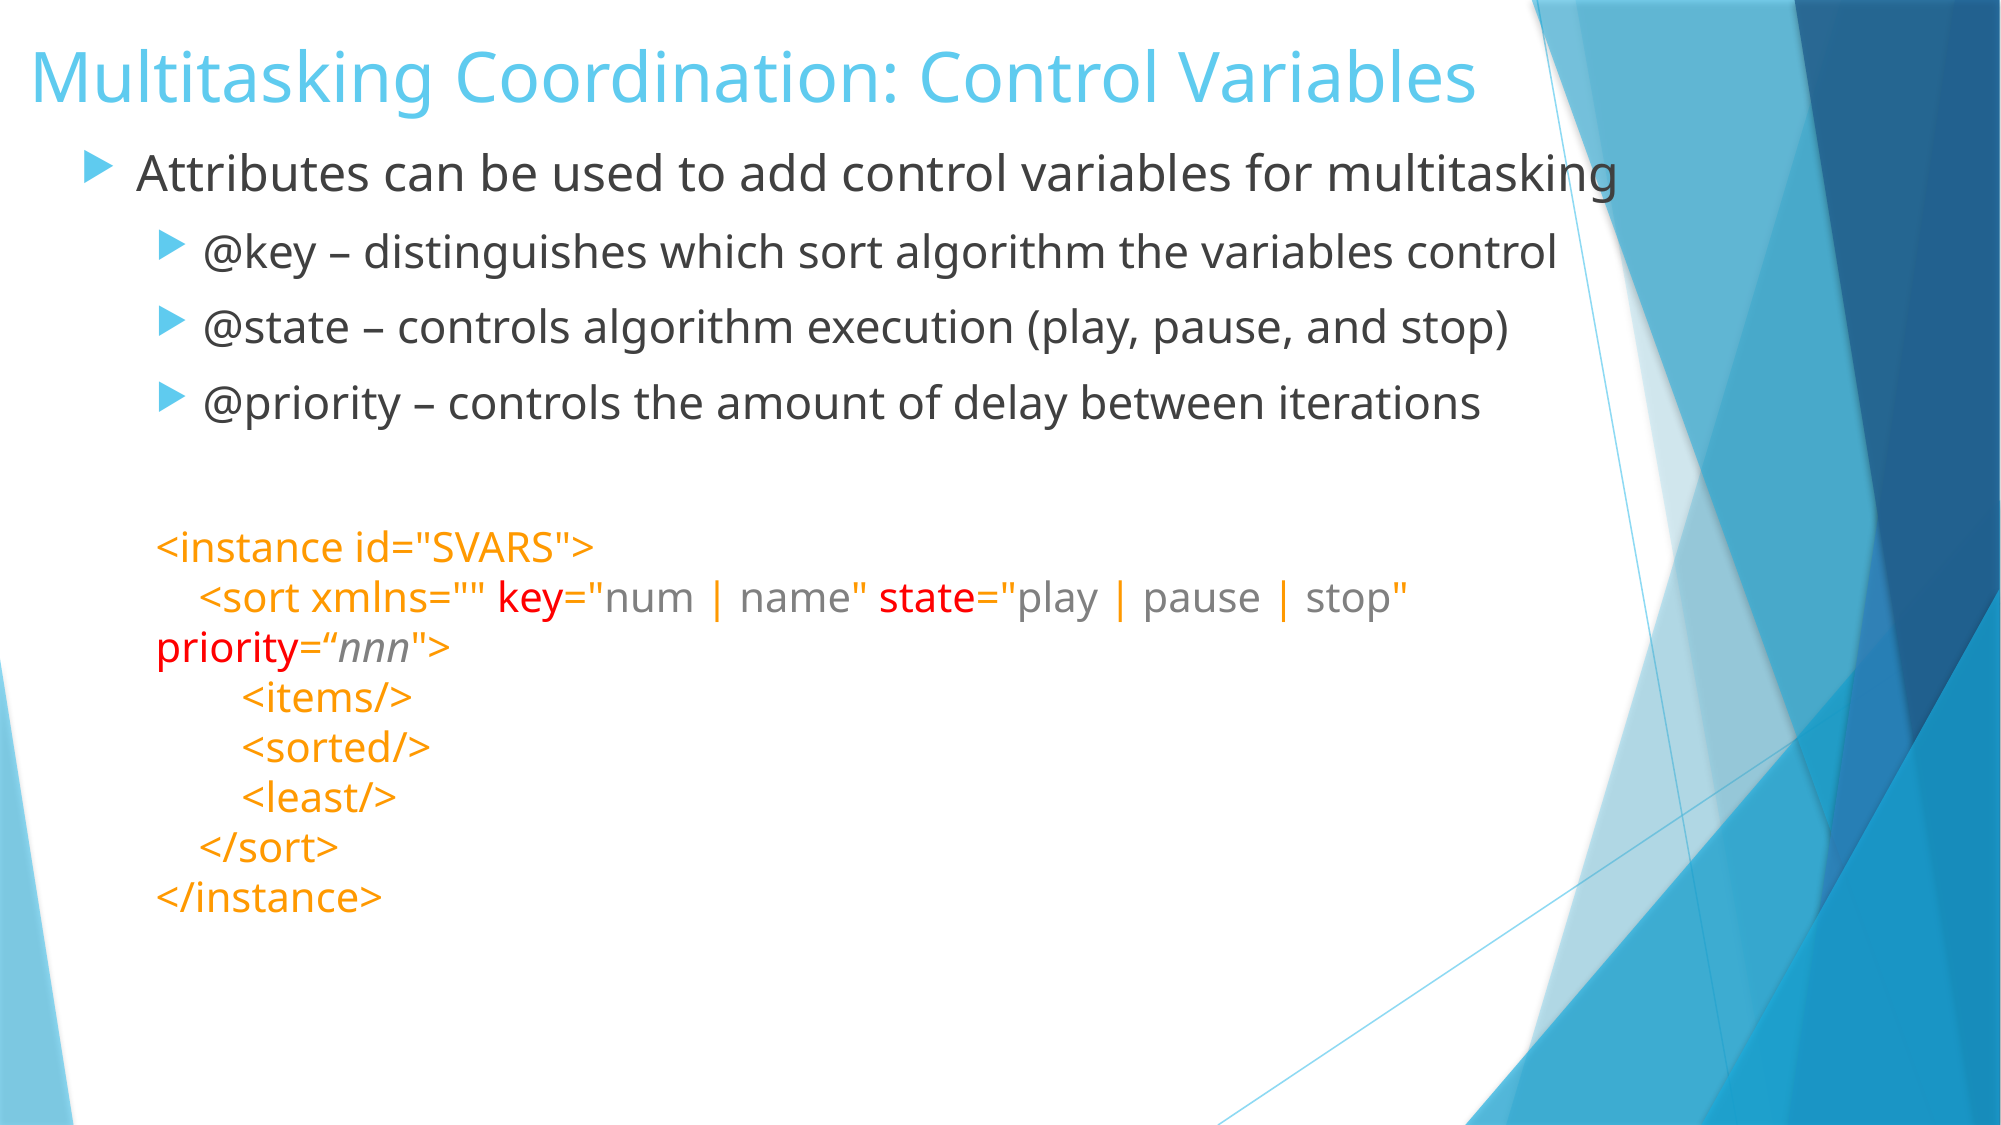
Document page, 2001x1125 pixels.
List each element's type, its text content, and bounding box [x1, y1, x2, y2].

title Multitasking Coordination: Control Variables [14, 25, 1553, 134]
list Attributes can be used to add control variables for multitasking @key – distinguishes which sort algorithm the variables control @state – controls algorithm execution (play, pause, and stop) @priority – controls the amount of delay between iterations <instance id="SVARS"> <sort xmlns="" key="num | name" state="play | pause | stop" priority=“nnn"> <items/> <sorted/> <least/> </sort> </instance> [65, 133, 1730, 1100]
